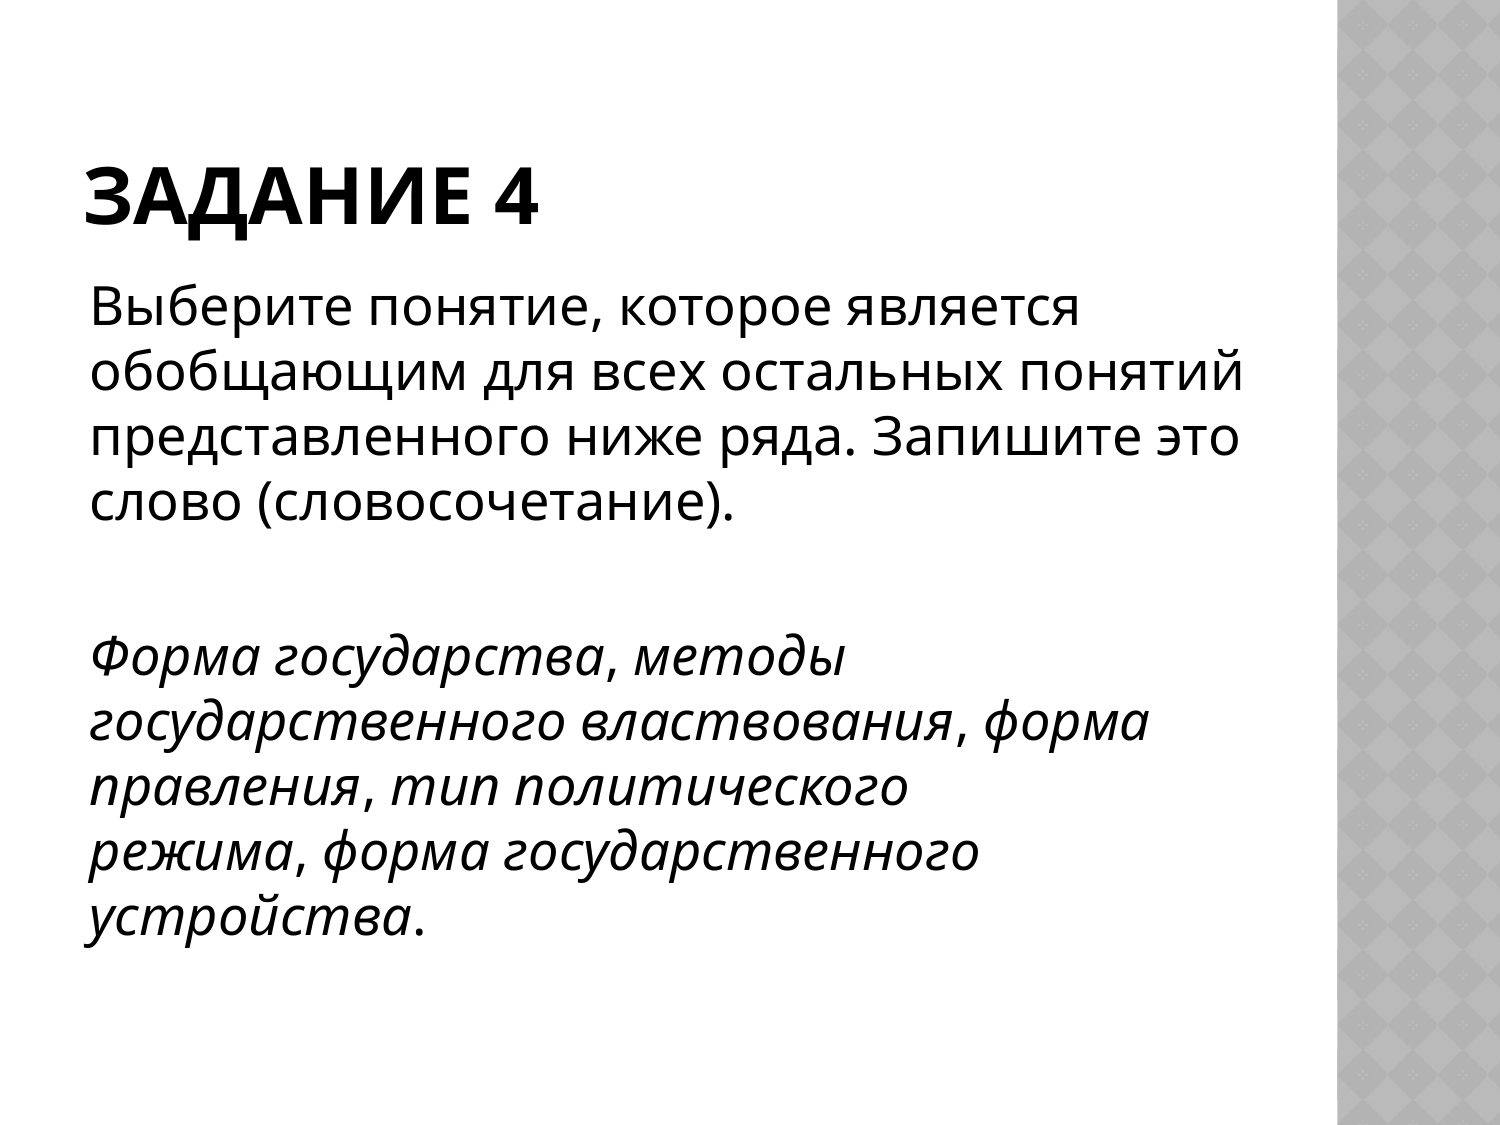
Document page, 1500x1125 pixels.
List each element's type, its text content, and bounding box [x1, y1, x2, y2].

title Задание 4 [75, 52, 1263, 240]
list Выберите понятие, которое является обобщающим для всех остальных понятий представленного ниже ряда. Запишите это слово (словосочетание). Форма государства, методы государственного властвования, форма правления, тип политического режима, форма государственного устройства. [75, 264, 1263, 1059]
